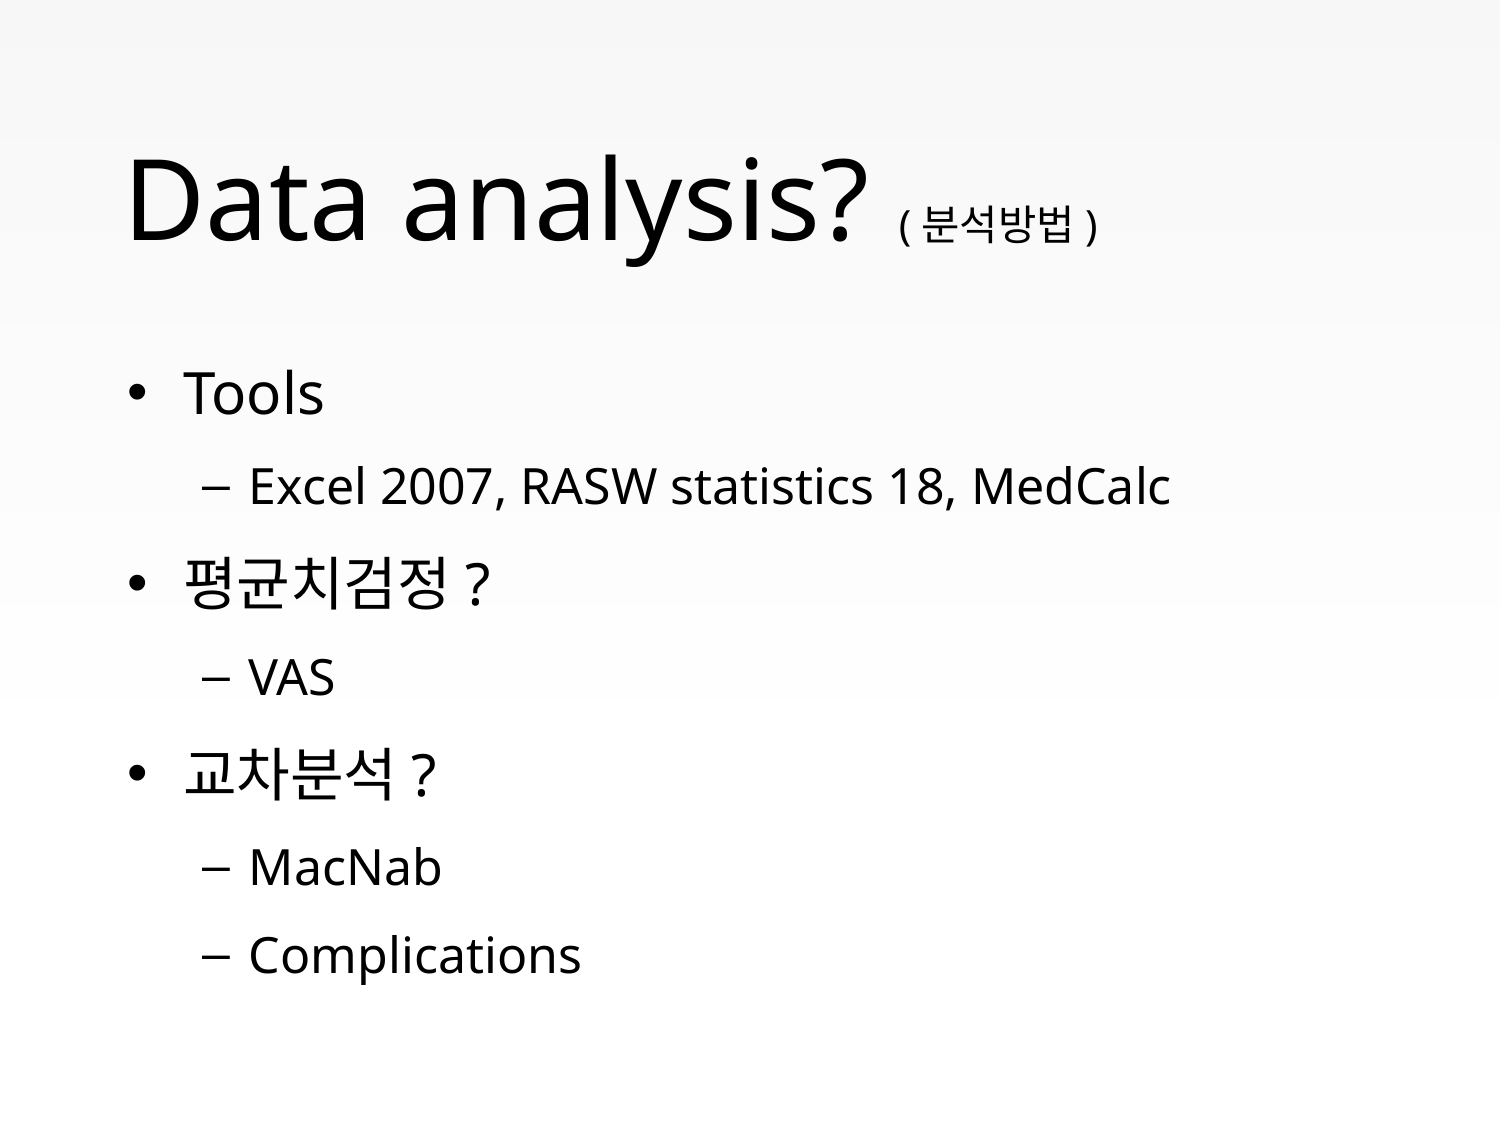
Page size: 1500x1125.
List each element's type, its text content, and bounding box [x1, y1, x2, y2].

title Data analysis? (분석방법) [108, 101, 1424, 290]
list Tools Excel 2007, RASW statistics 18, MedCalc 평균치검정? VAS 교차분석? MacNab Complications [112, 327, 1424, 1000]
